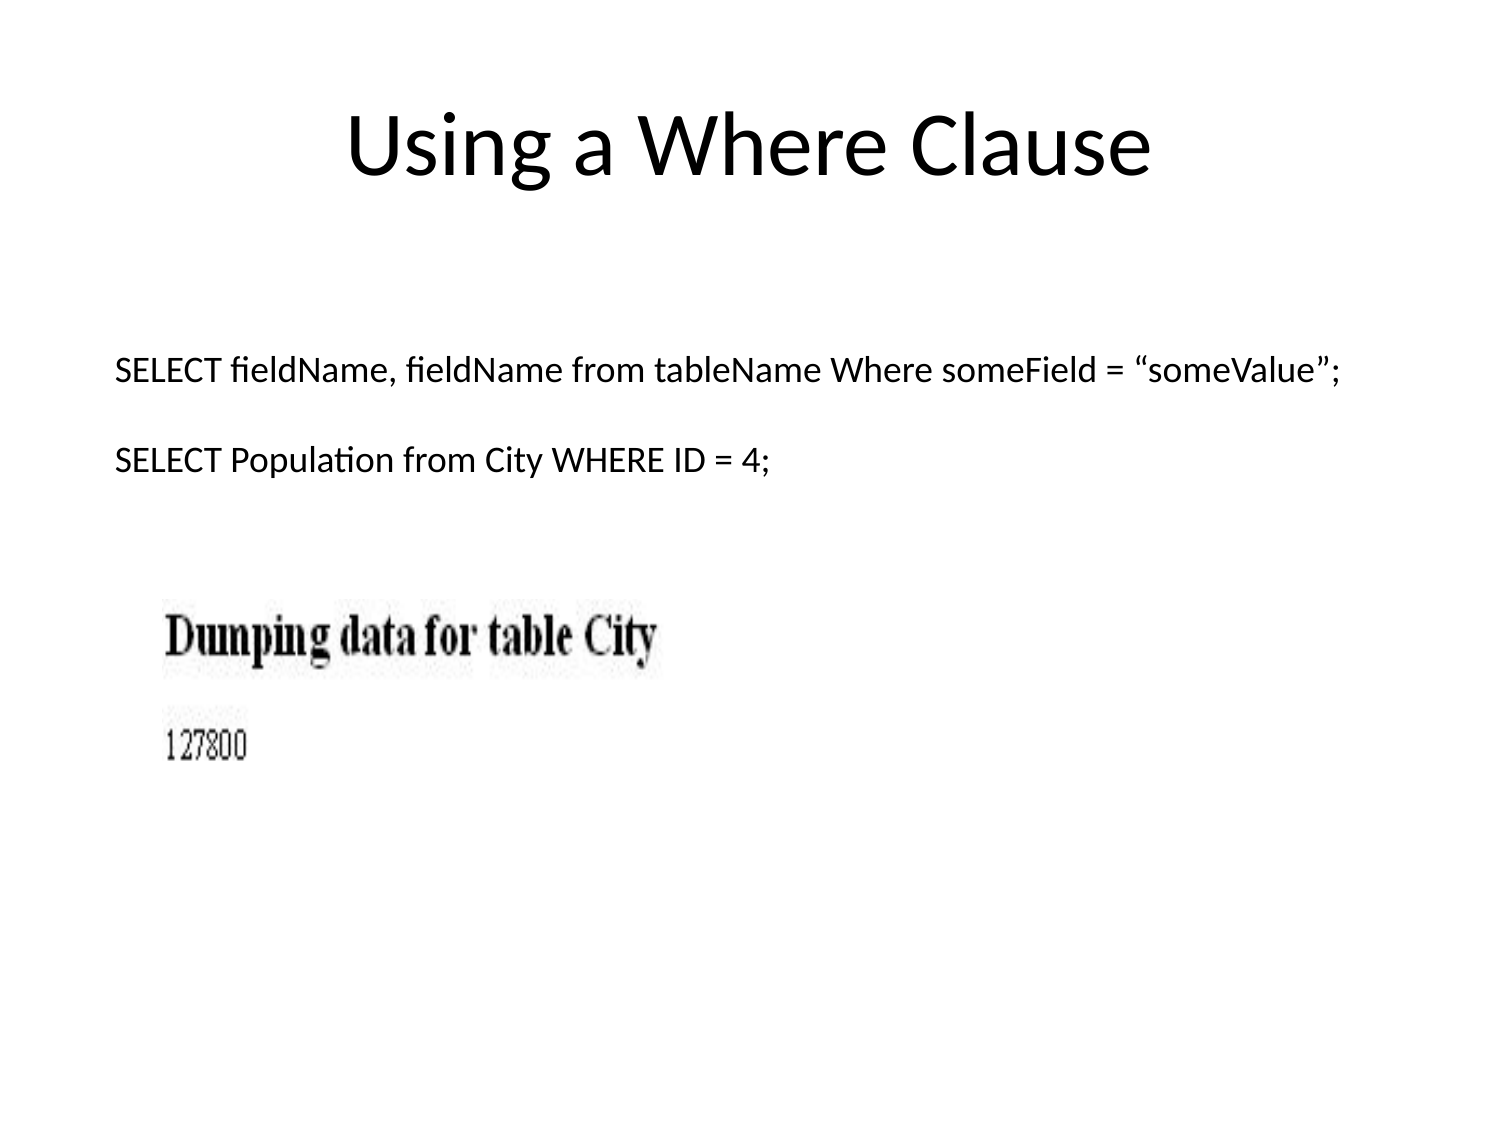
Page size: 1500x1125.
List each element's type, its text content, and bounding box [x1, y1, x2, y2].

text_box SELECT fieldName, fieldName from tableName Where someField = “someValue”; SELECT Population from City WHERE ID = 4; [99, 337, 1400, 488]
title Using a Where Clause [75, 45, 1425, 233]
picture [162, 599, 1326, 826]
